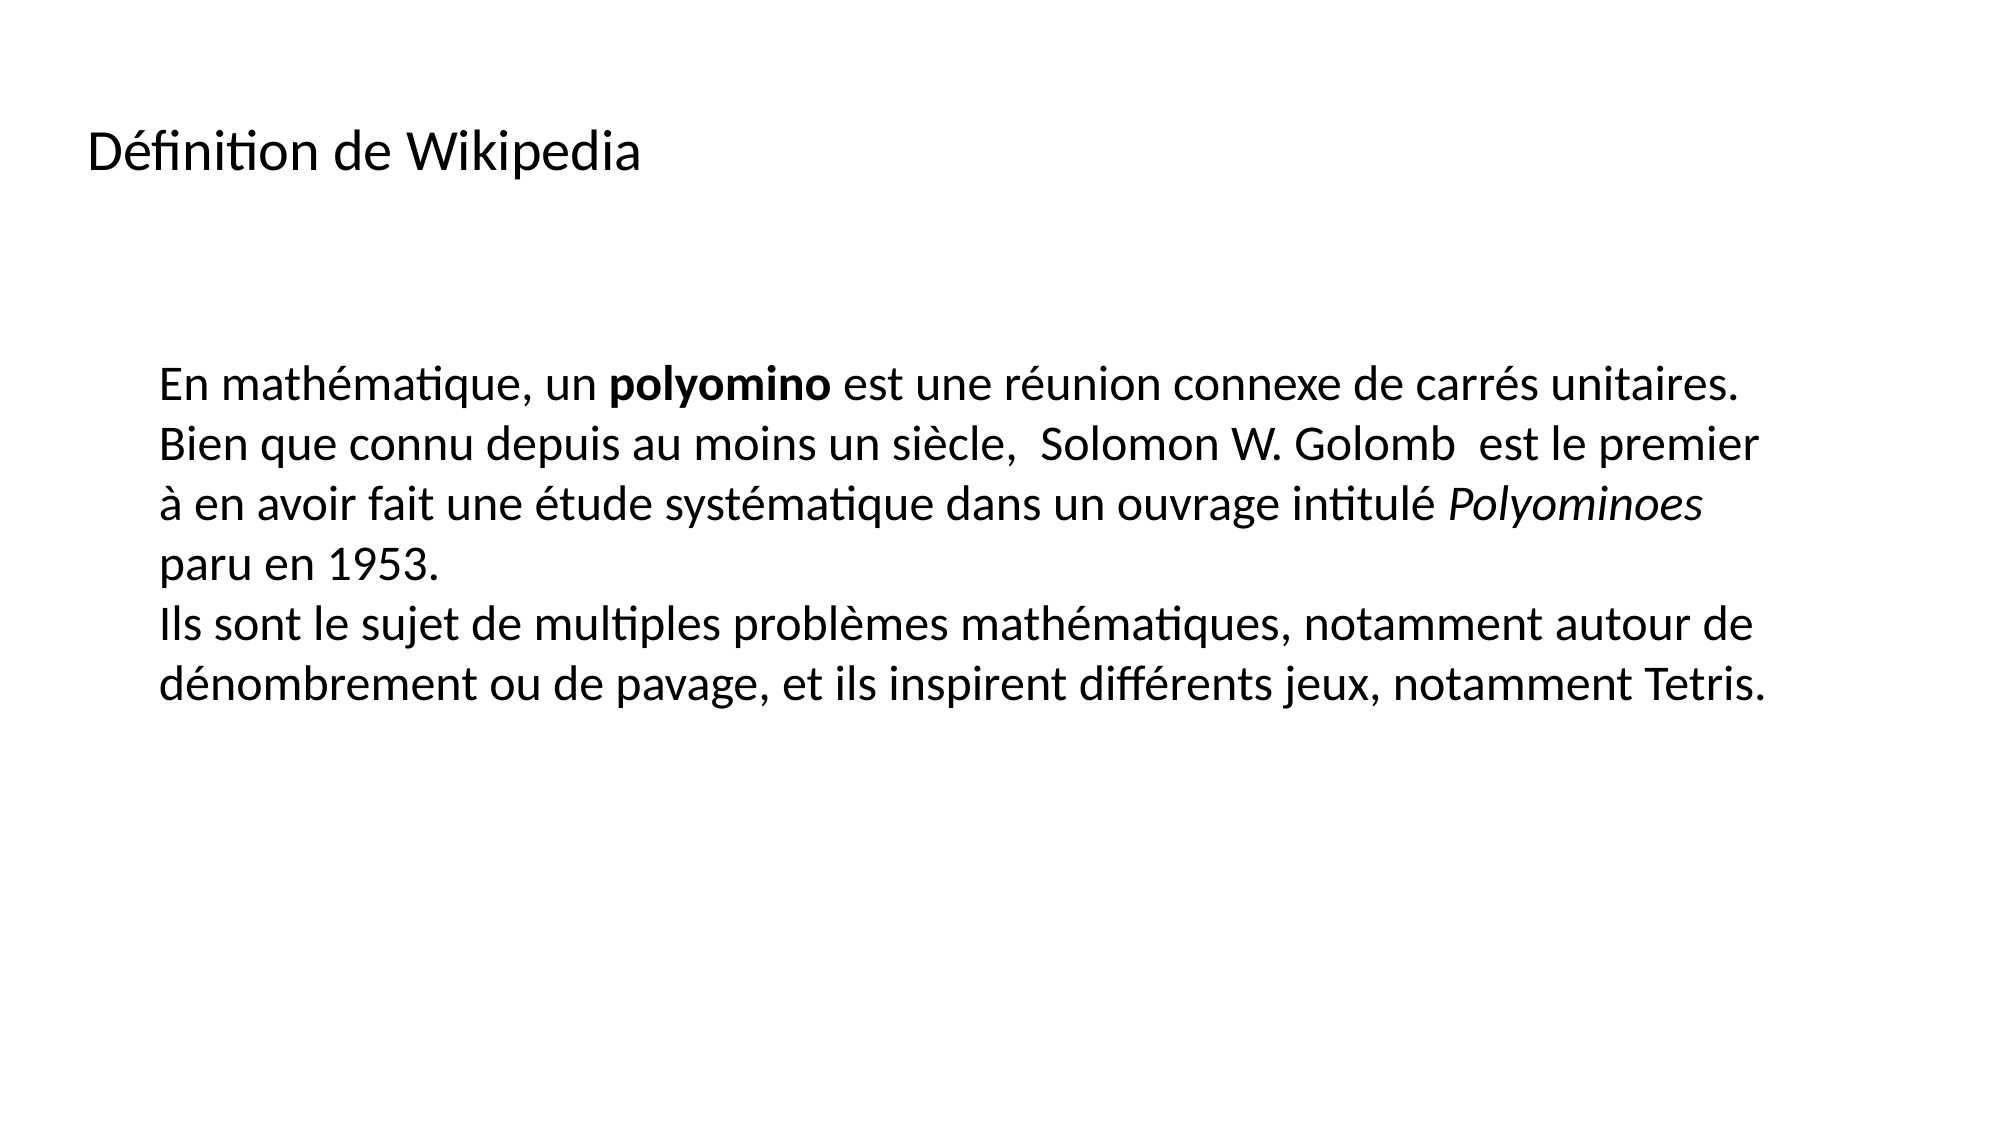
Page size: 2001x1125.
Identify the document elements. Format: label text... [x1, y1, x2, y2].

text_box En mathématique, un polyomino est une réunion connexe de carrés unitaires. Bien que connu depuis au moins un siècle, Solomon W. Golomb est le premier à en avoir fait une étude systématique dans un ouvrage intitulé Polyominoes paru en 1953. Ils sont le sujet de multiples problèmes mathématiques, notamment autour de dénombrement ou de pavage, et ils inspirent différents jeux, notamment Tetris. [144, 342, 1790, 778]
text_box Définition de Wikipedia [72, 104, 1100, 190]
